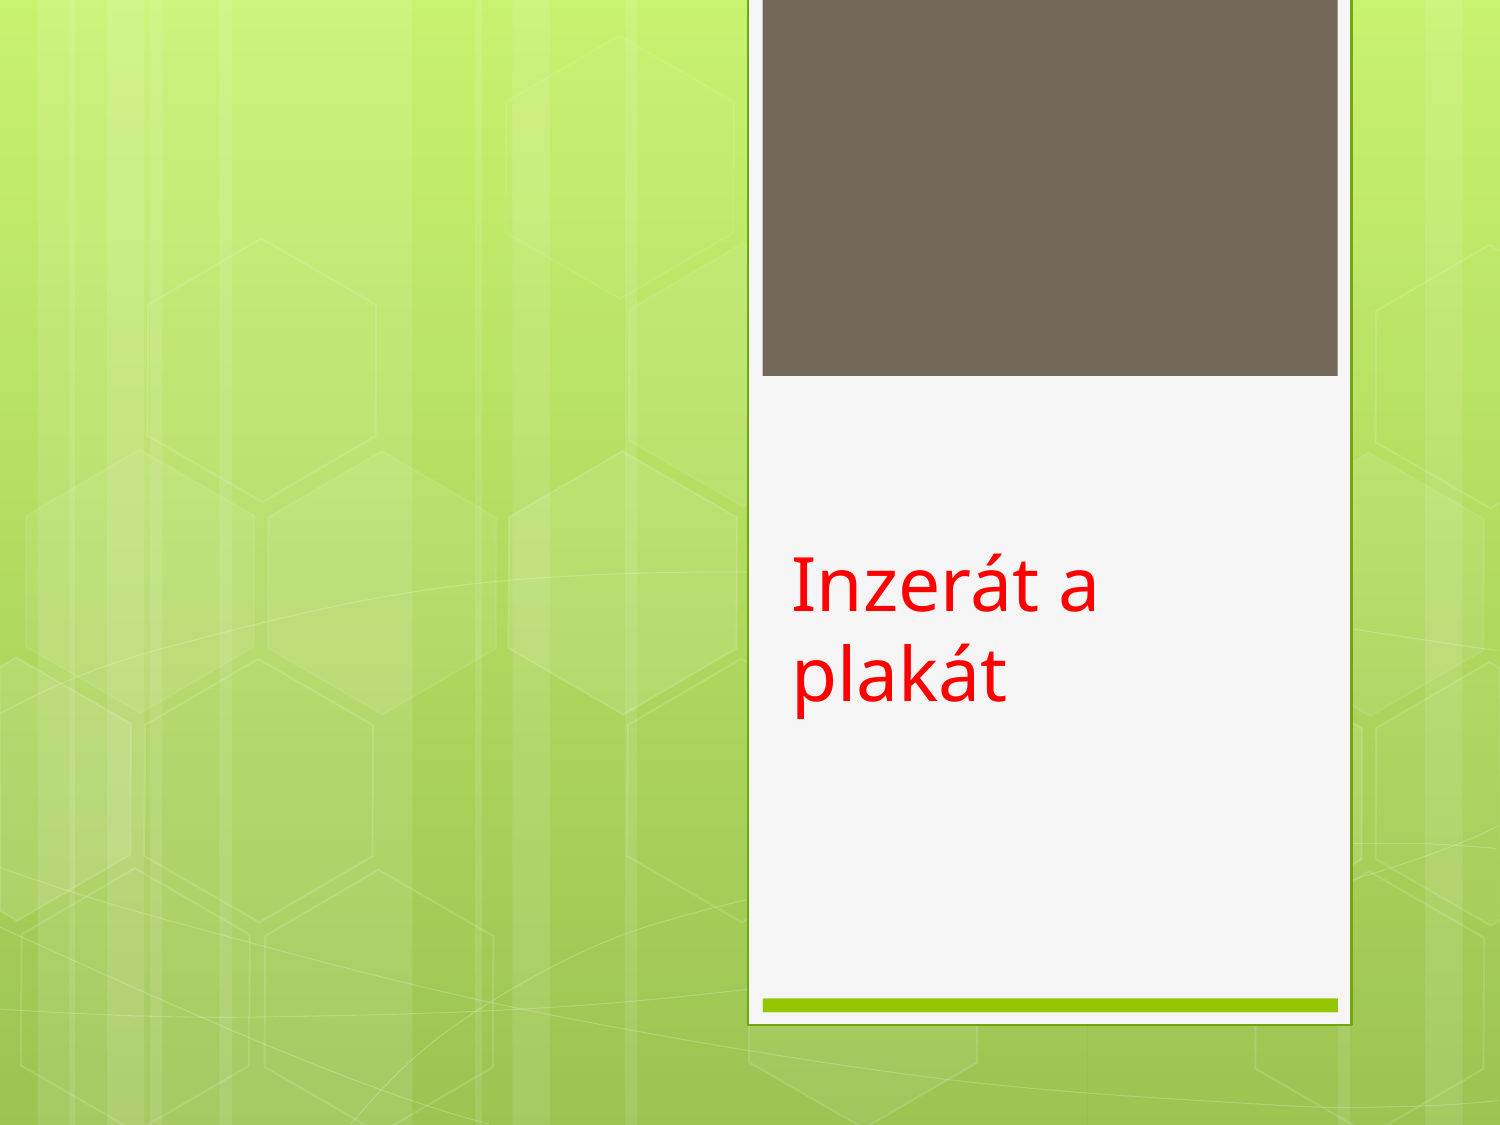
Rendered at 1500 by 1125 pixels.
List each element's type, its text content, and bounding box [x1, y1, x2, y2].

title Inzerát a plakát [776, 444, 1320, 724]
